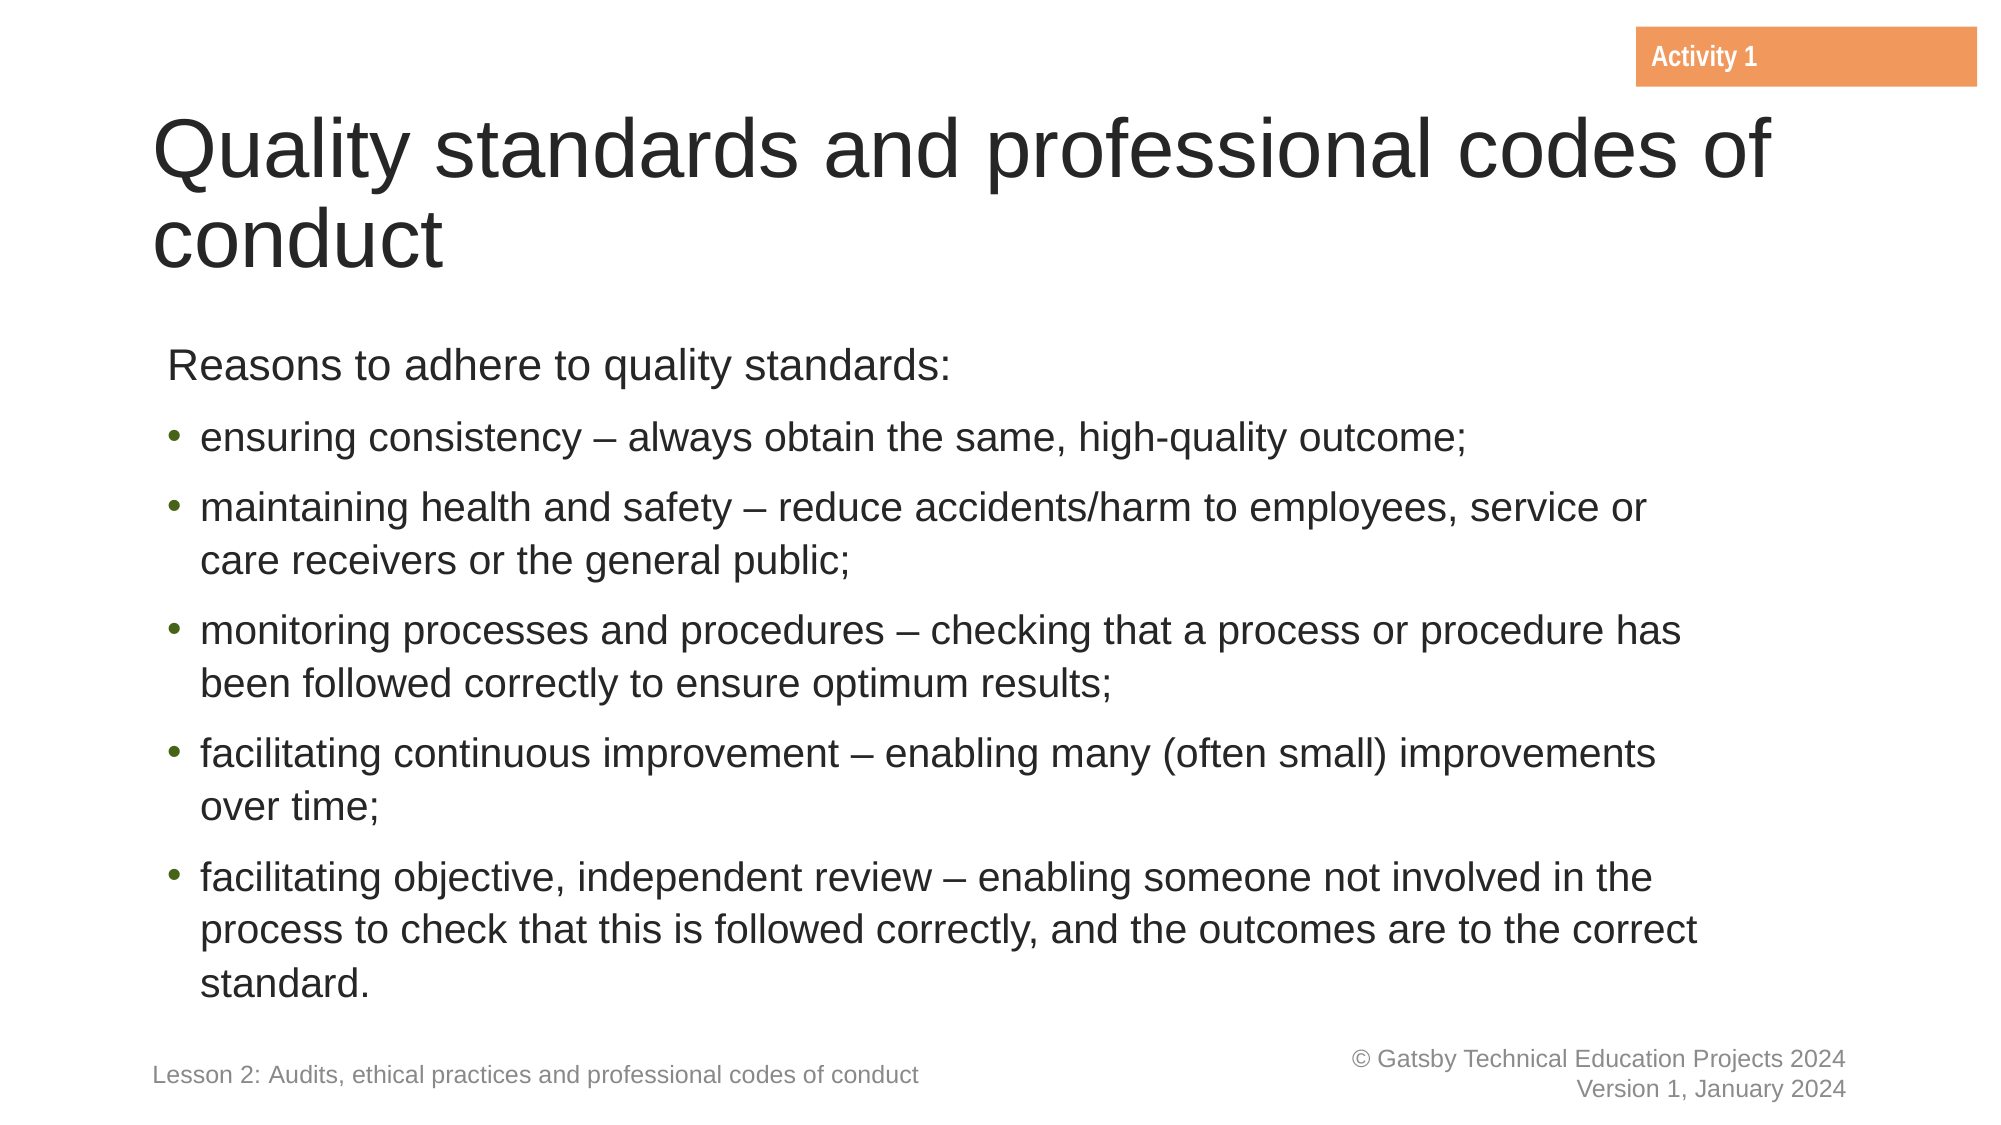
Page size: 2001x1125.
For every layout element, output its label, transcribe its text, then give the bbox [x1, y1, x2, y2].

title Quality standards and professional codes of conduct [137, 86, 1863, 304]
list Lesson 2: Audits, ethical practices and professional codes of conduct [137, 1042, 942, 1103]
list Activity 1 [1636, 26, 1978, 87]
list Reasons to adhere to quality standards: ensuring consistency – always obtain the same, high-quality outcome; maintaining health and safety – reduce accidents/harm to employees, service or care receivers or the general public; monitoring processes and procedures – checking that a process or procedure has been followed correctly to ensure optimum results; facilitating continuous improvement – enabling many (often small) improvements over time; facilitating objective, independent review – enabling someone not involved in the process to check that this is followed correctly, and the outcomes are to the correct standard. [137, 302, 1762, 1039]
